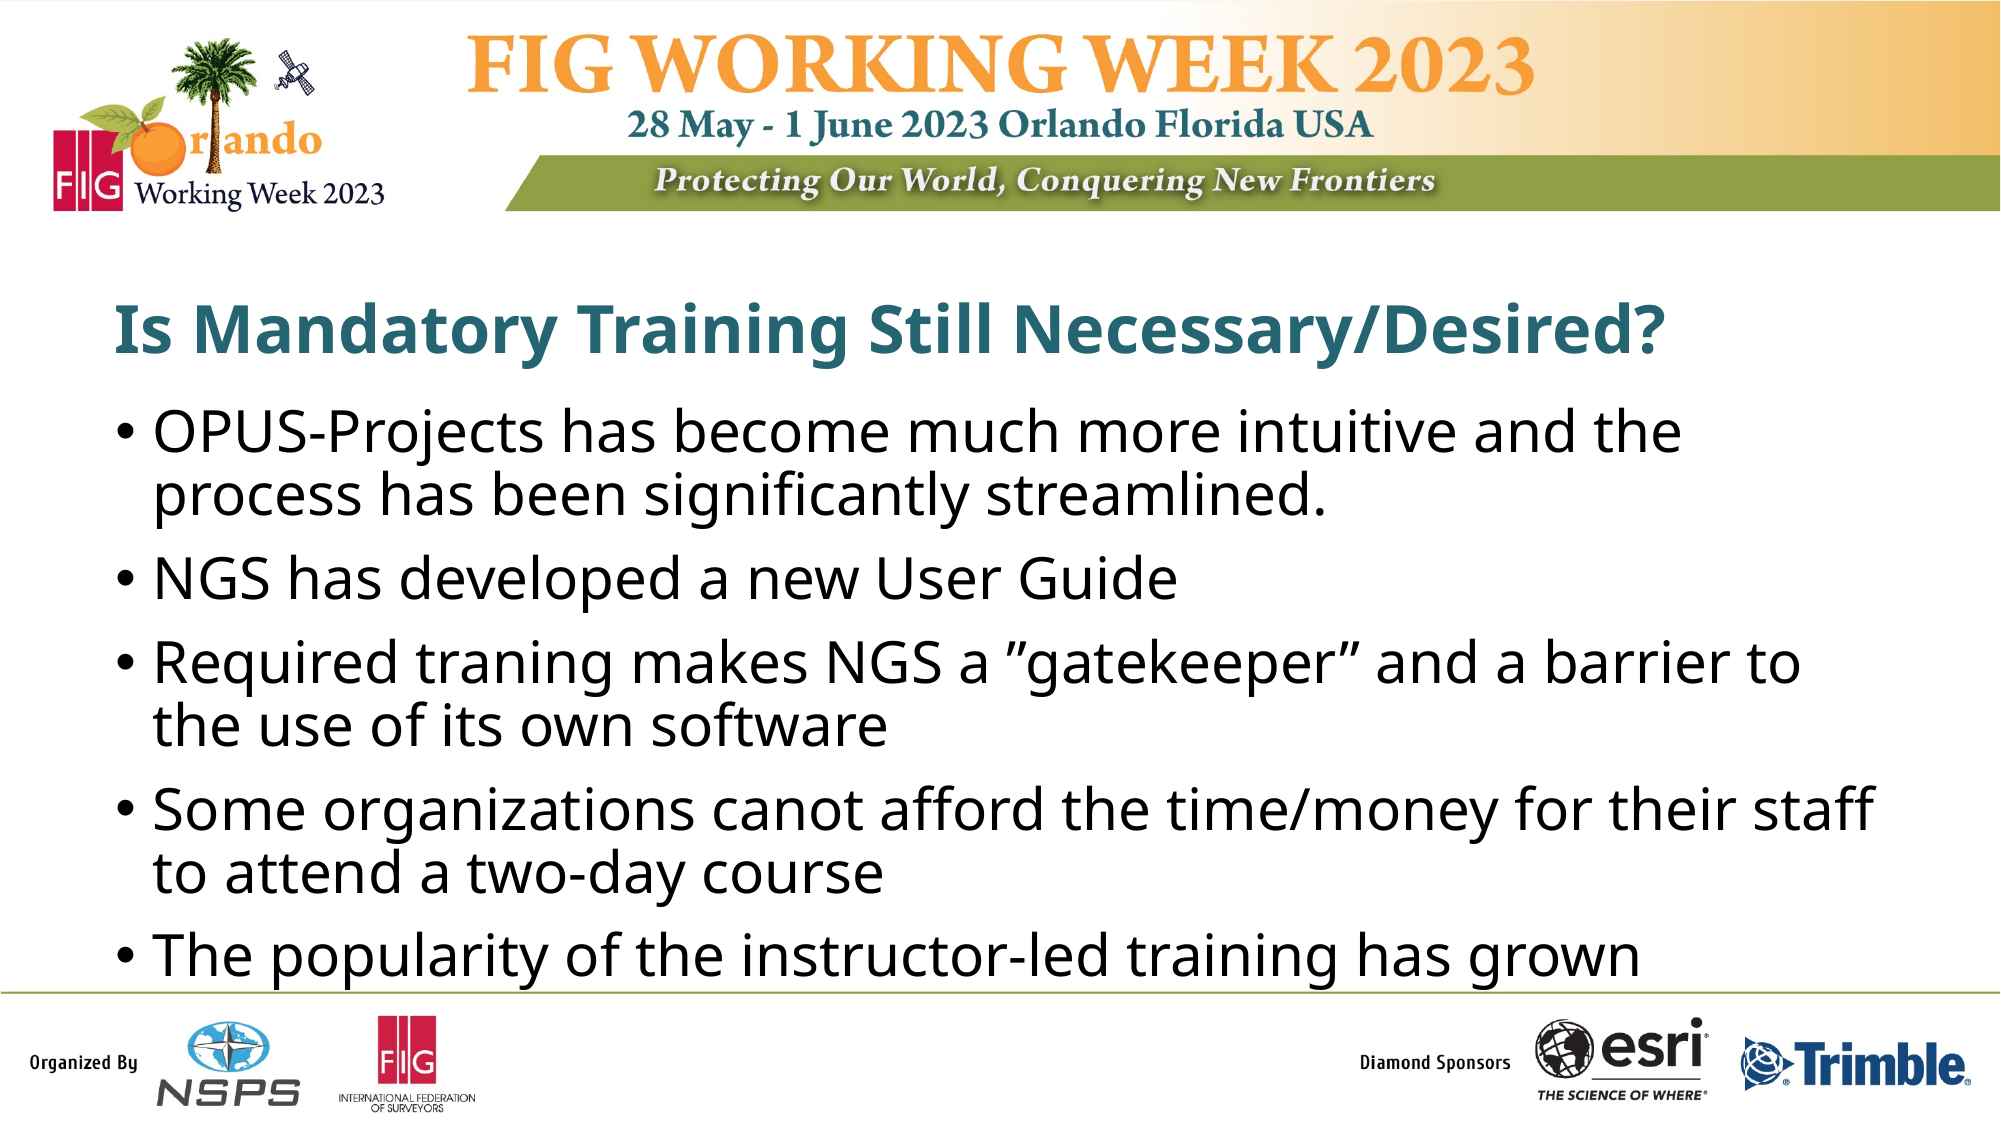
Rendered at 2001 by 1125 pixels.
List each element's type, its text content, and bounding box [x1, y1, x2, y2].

text_box OPUS-Projects has become much more intuitive and the process has been significantly streamlined. NGS has developed a new User Guide Required traning makes NGS a ”gatekeeper” and a barrier to the use of its own software Some organizations canot afford the time/money for their staff to attend a two-day course The popularity of the instructor-led training has grown [100, 395, 1910, 943]
picture [0, 0, 2001, 1125]
text_box Is Mandatory Training Still Necessary/Desired? [100, 288, 1900, 380]
